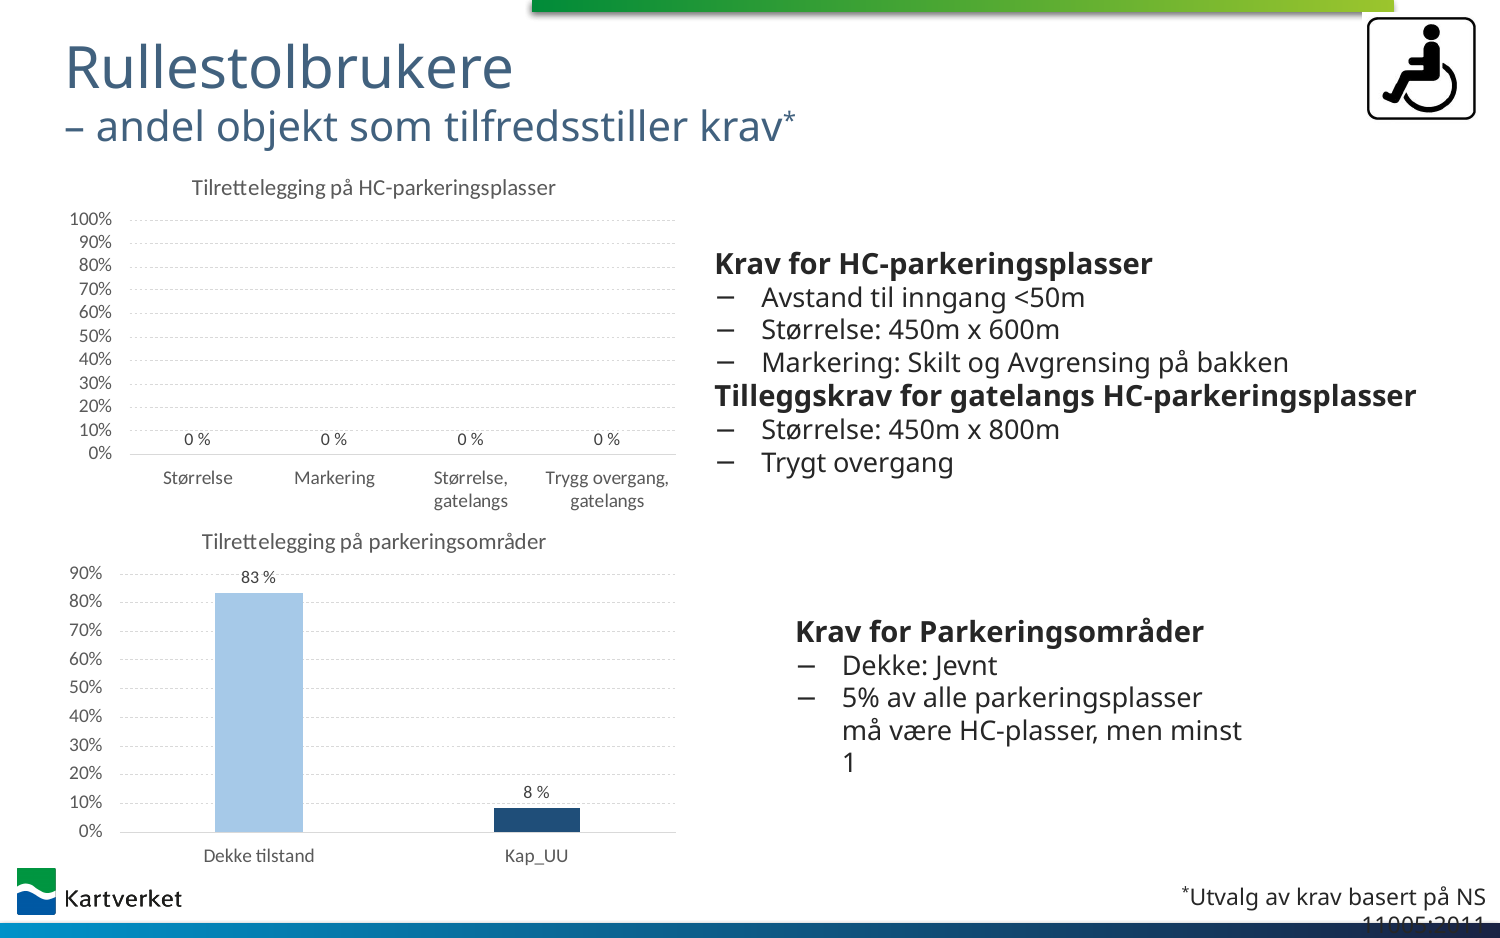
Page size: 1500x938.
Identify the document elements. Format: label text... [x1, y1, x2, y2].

text_box Krav for HC-parkeringsplasser Avstand til inngang <50m Størrelse: 450m x 600m Markering: Skilt og Avgrensing på bakken Tilleggskrav for gatelangs HC-parkeringsplasser Størrelse: 450m x 800m Trygt overgang [699, 237, 1433, 485]
text_box Krav for Parkeringsområder Dekke: Jevnt 5% av alle parkeringsplasser må være HC-plasser, men minst 1 [780, 605, 1261, 786]
picture [62, 520, 687, 874]
picture [62, 166, 687, 519]
text_box *Utvalg av krav basert på NS 11005:2011 [1068, 873, 1500, 938]
text_box Rullestolbrukere – andel objekt som tilfredsstiller krav* [49, 25, 1431, 158]
picture [1362, 12, 1481, 126]
